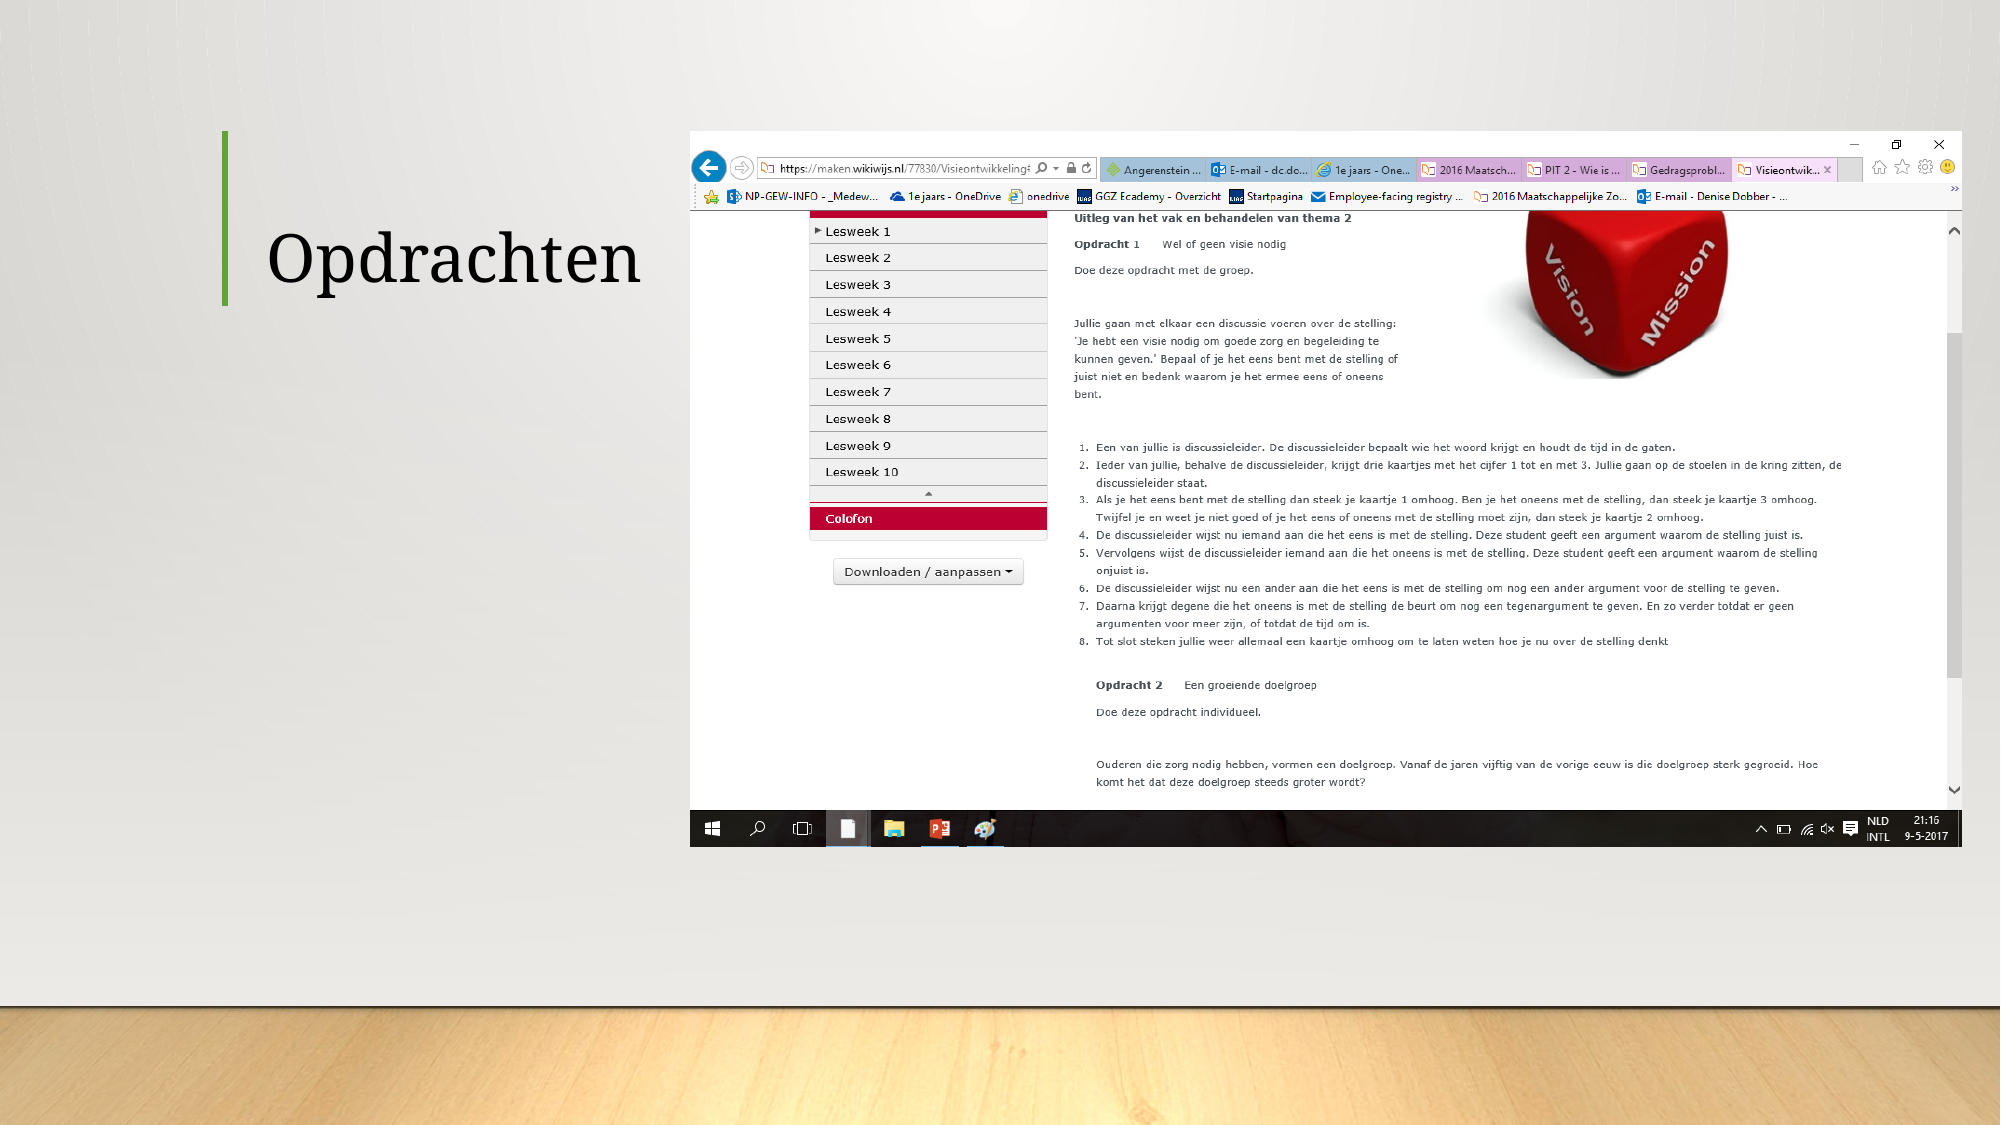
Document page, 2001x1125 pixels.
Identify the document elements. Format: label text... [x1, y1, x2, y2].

title Opdrachten [251, 131, 690, 305]
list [690, 131, 1962, 847]
picture [0, 1006, 2000, 1125]
